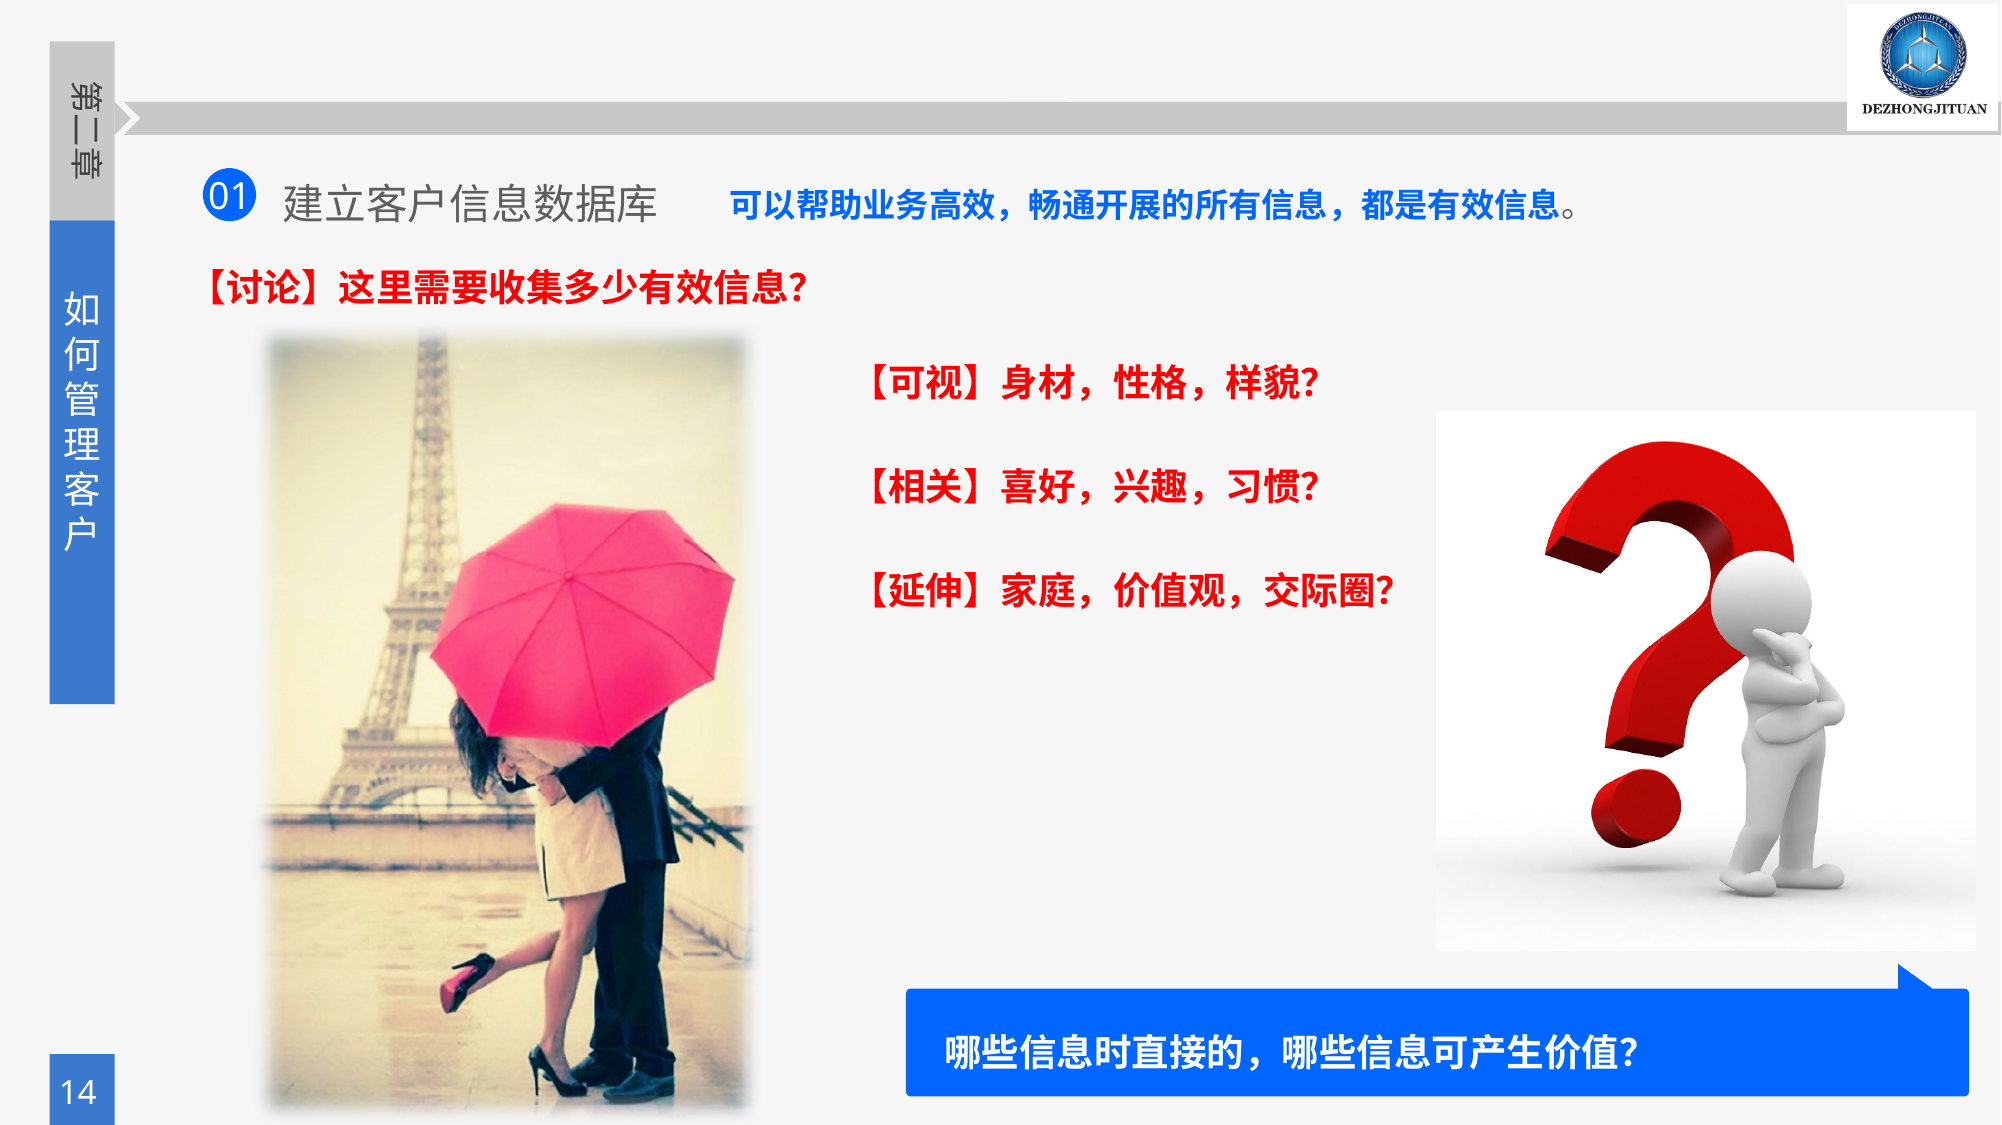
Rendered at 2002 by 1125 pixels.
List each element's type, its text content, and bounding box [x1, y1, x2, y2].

text_box 如何管理客户 [48, 278, 120, 564]
picture [250, 319, 762, 1125]
text_box 【延伸】家庭，价值观，交际圈？ [835, 546, 1431, 620]
text_box 【可视】身材，性格，样貌？ [835, 338, 1509, 412]
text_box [905, 963, 1970, 1097]
text_box 可以帮助业务高效，畅通开展的所有信息，都是有效信息。 [714, 164, 1613, 232]
text_box 【相关】喜好，兴趣，习惯？ [835, 441, 1431, 515]
text_box 建立客户信息数据库 [267, 160, 1063, 236]
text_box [196, 164, 263, 226]
picture [1847, 4, 1998, 131]
text_box 【讨论】这里需要收集多少有效信息？ [173, 243, 1590, 317]
picture [1436, 411, 1976, 951]
